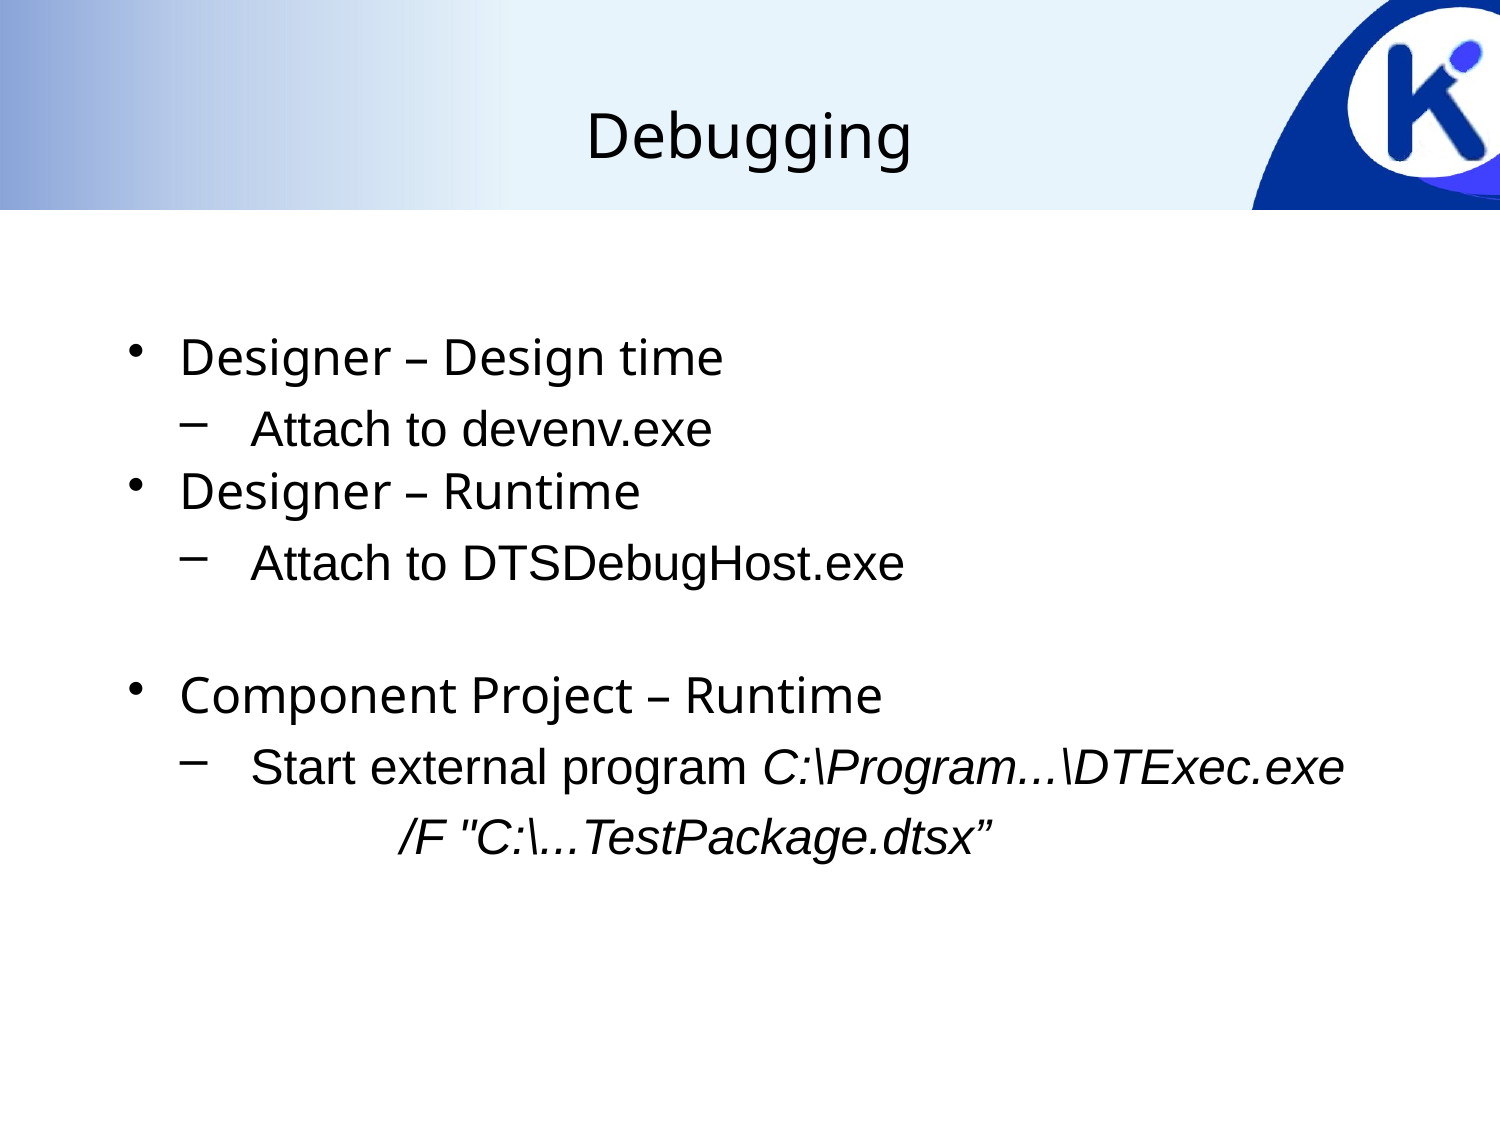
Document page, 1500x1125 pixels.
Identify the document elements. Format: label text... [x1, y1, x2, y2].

list Designer – Design time Attach to devenv.exe Designer – Runtime Attach to DTSDebugHost.exe Component Project – Runtime Start external program C:\Program...\DTExec.exe /F "C:\...TestPackage.dtsx” [112, 324, 1388, 1076]
picture [0, 0, 1500, 46]
title Debugging [0, 46, 1500, 235]
